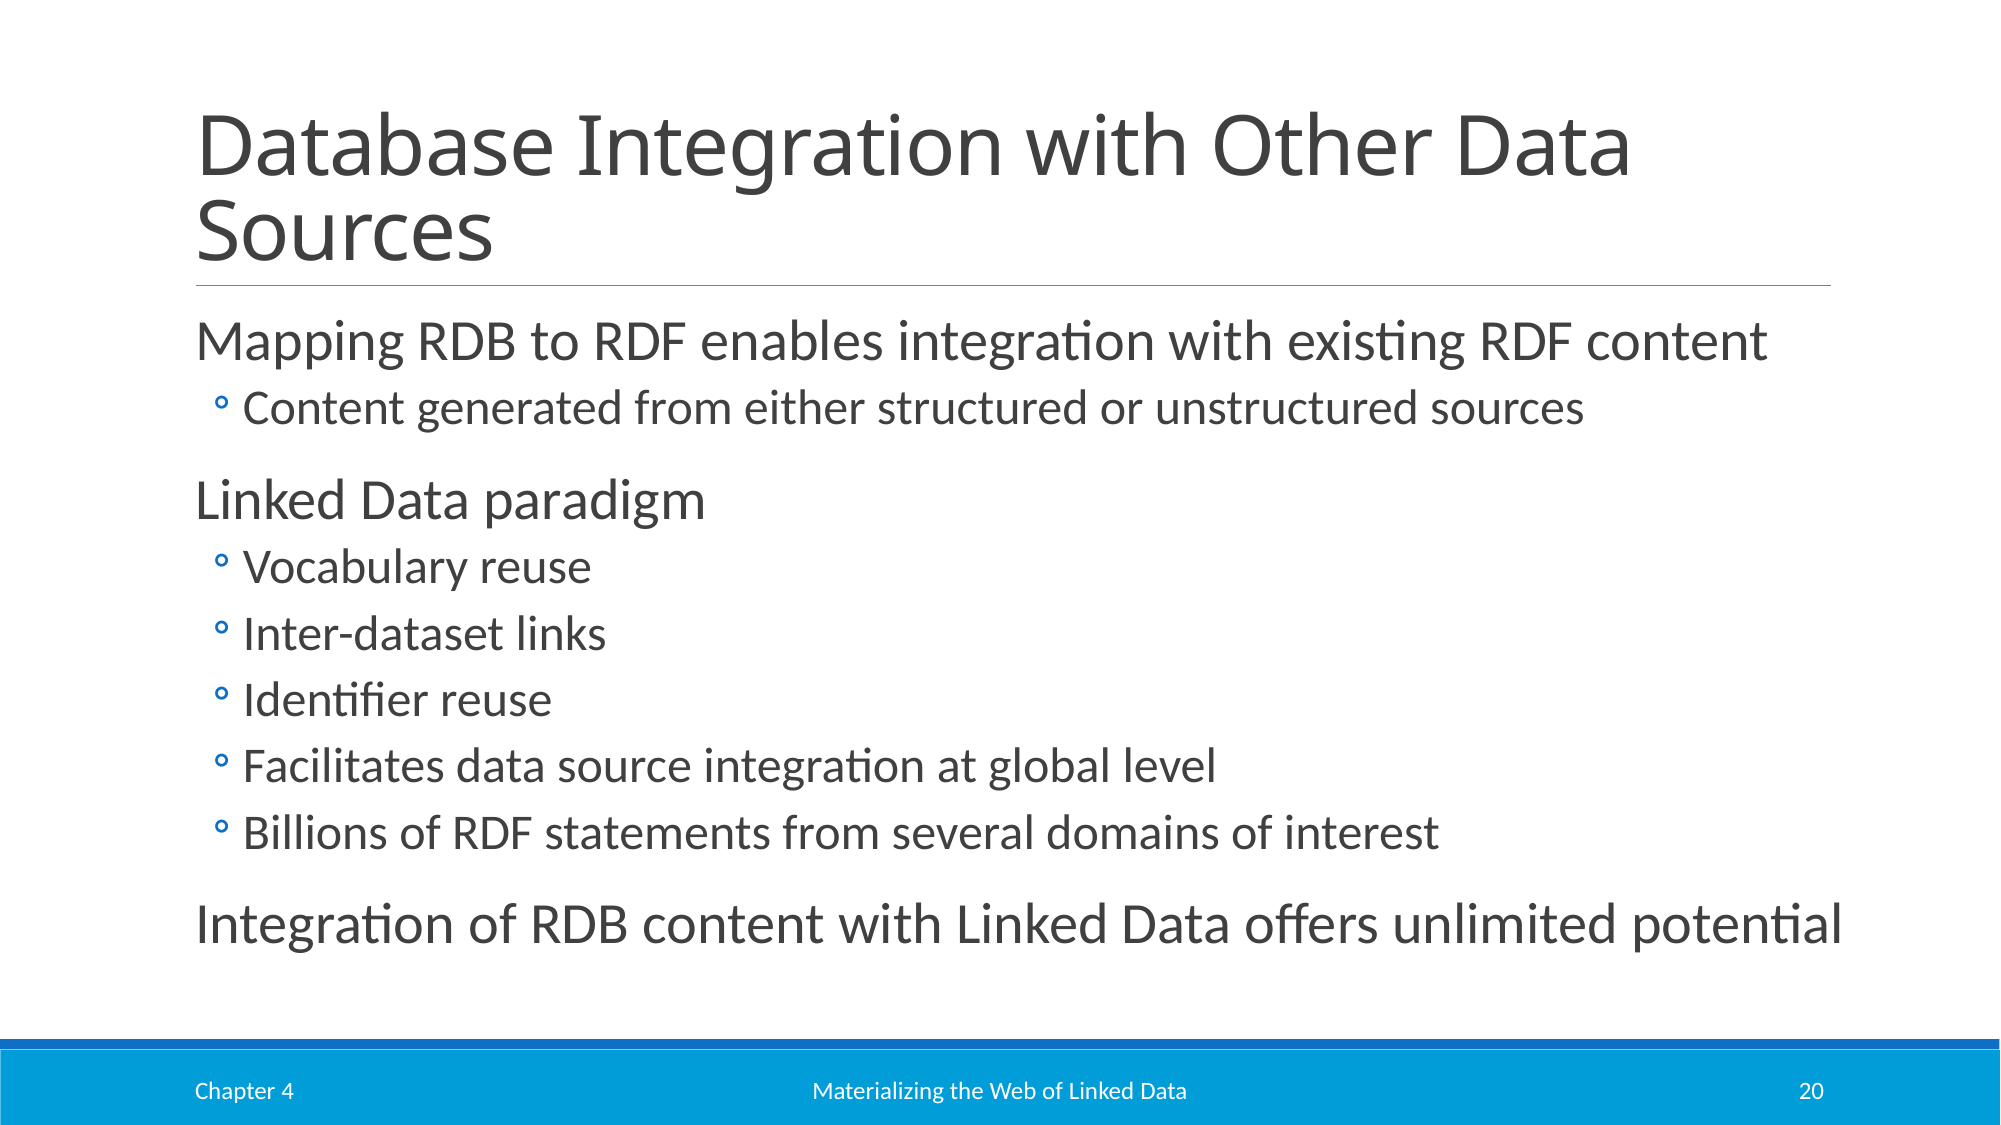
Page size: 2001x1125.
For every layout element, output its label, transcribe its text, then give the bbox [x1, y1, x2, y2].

slide_number 20 [1624, 1059, 1840, 1120]
slide_number Chapter 4 [180, 1059, 586, 1120]
title Database Integration with Other Data Sources [180, 47, 1830, 285]
list Mapping RDB to RDF enables integration with existing RDF content Content generated from either structured or unstructured sources Linked Data paradigm Vocabulary reuse Inter-dataset links Identifier reuse Facilitates data source integration at global level Billions of RDF statements from several domains of interest Integration of RDB content with Linked Data offers unlimited potential [180, 302, 1892, 963]
footer Materializing the Web of Linked Data [604, 1059, 1396, 1120]
